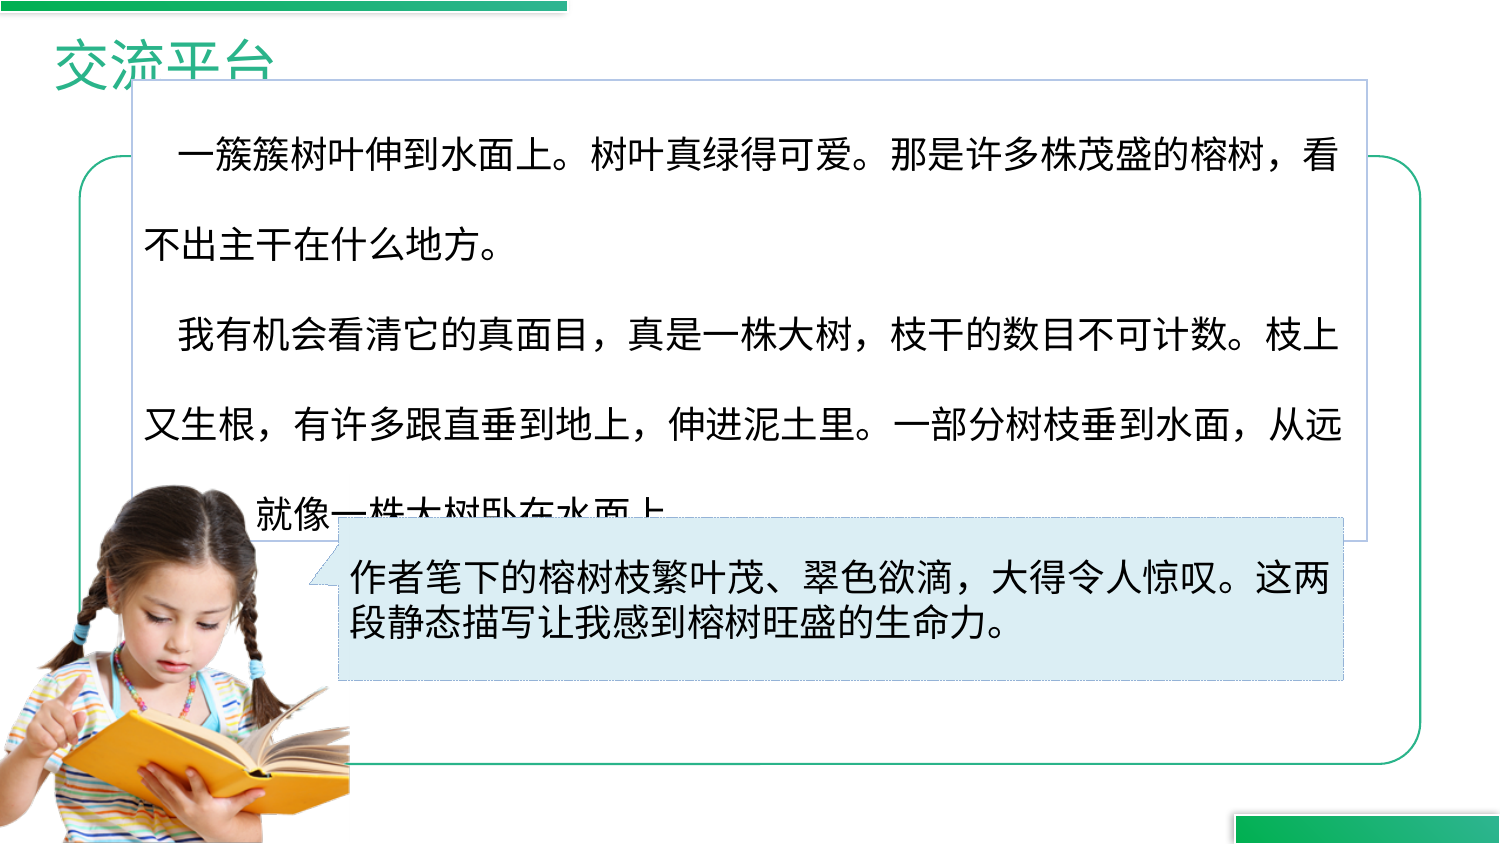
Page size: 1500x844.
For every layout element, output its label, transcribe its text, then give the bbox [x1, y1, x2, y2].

list 交流平台 [41, 32, 382, 94]
text_box 作者笔下的榕树枝繁叶茂、翠色欲滴，大得令人惊叹。这两段静态描写让我感到榕树旺盛的生命力。 [351, 517, 1344, 681]
text_box 一簇簇树叶伸到水面上。树叶真绿得可爱。那是许多株茂盛的榕树，看不出主干在什么地方。 我有机会看清它的真面目，真是一株大树，枝干的数目不可计数。枝上又生根，有许多跟直垂到地上，伸进泥土里。一部分树枝垂到水面，从远处看，就像一株大树卧在水面上。 [131, 79, 1368, 542]
picture [0, 469, 351, 844]
